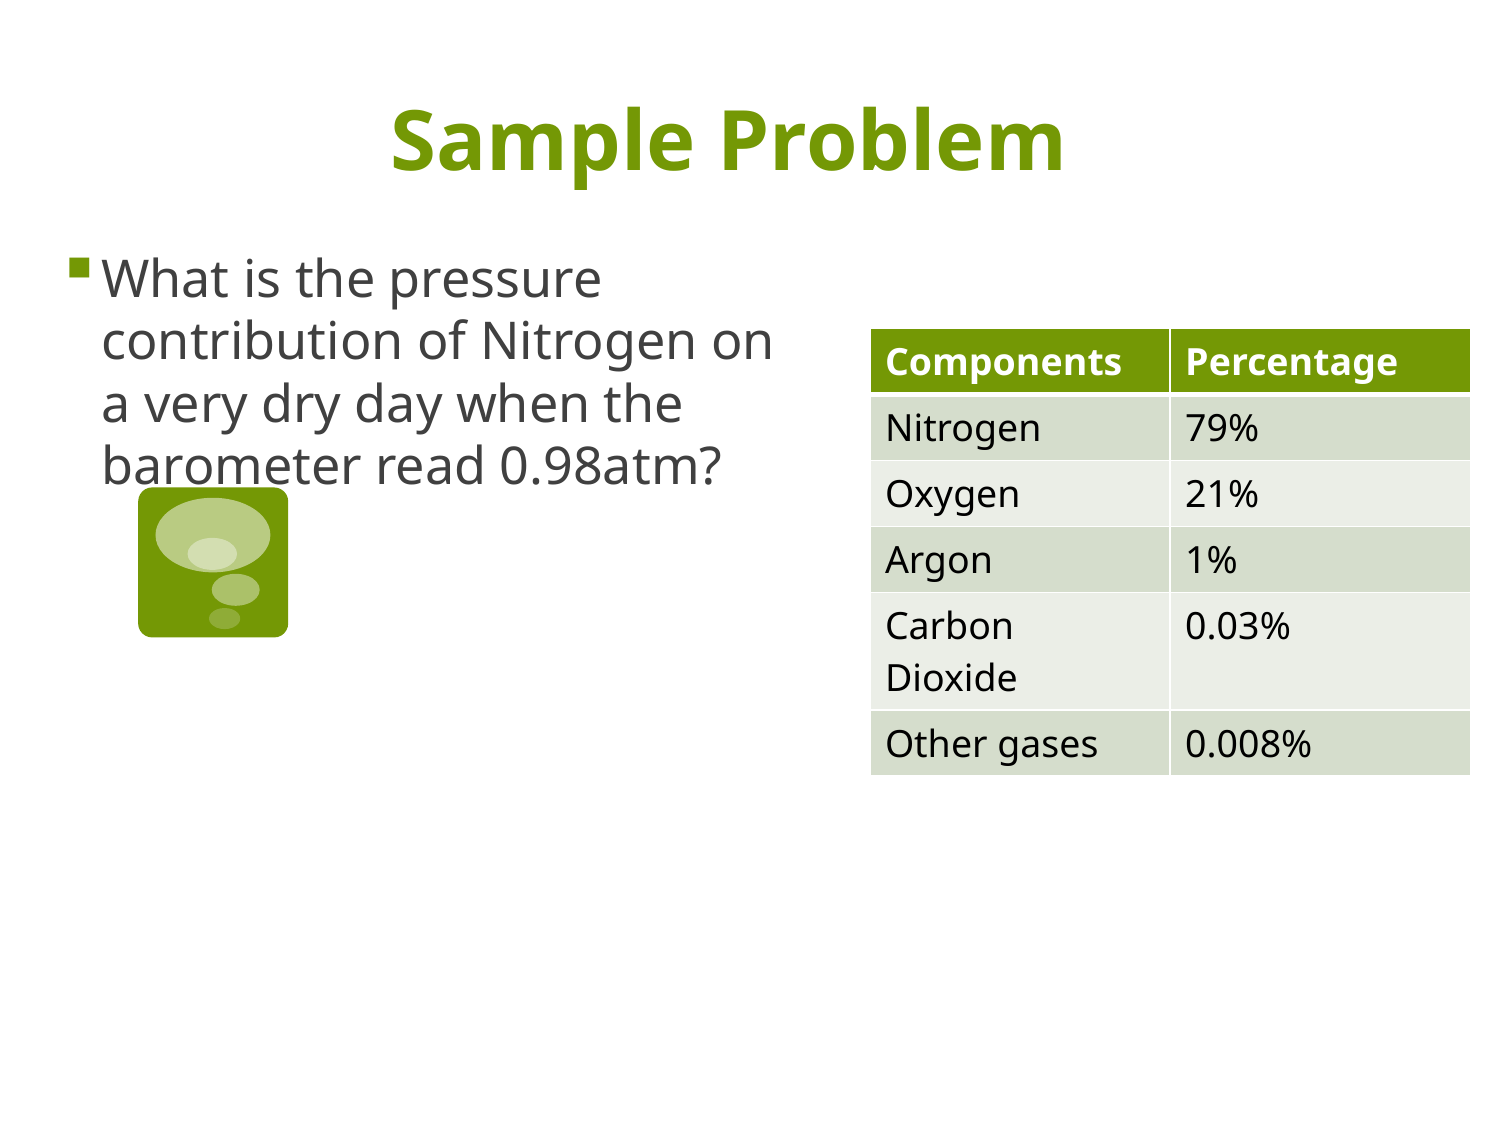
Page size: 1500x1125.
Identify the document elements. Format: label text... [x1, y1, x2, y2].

table_cell Argon [871, 527, 1169, 592]
text_box What is the pressure contribution of Nitrogen on a very dry day when the barometer read 0.98atm? [48, 237, 821, 1040]
table_cell 21% [1171, 461, 1470, 526]
table_cell 0.03% [1171, 593, 1470, 709]
table_cell 1% [1171, 527, 1470, 592]
table_header Percentage [1171, 329, 1470, 392]
table_cell Other gases [871, 711, 1169, 775]
table_cell 0.008% [1171, 711, 1470, 775]
table_cell Nitrogen [871, 397, 1169, 460]
table_cell Oxygen [871, 461, 1169, 526]
table_cell Carbon Dioxide [871, 593, 1169, 709]
title Sample Problem [323, 55, 1135, 195]
table_header Components [871, 329, 1169, 392]
table_cell 79% [1171, 397, 1470, 460]
